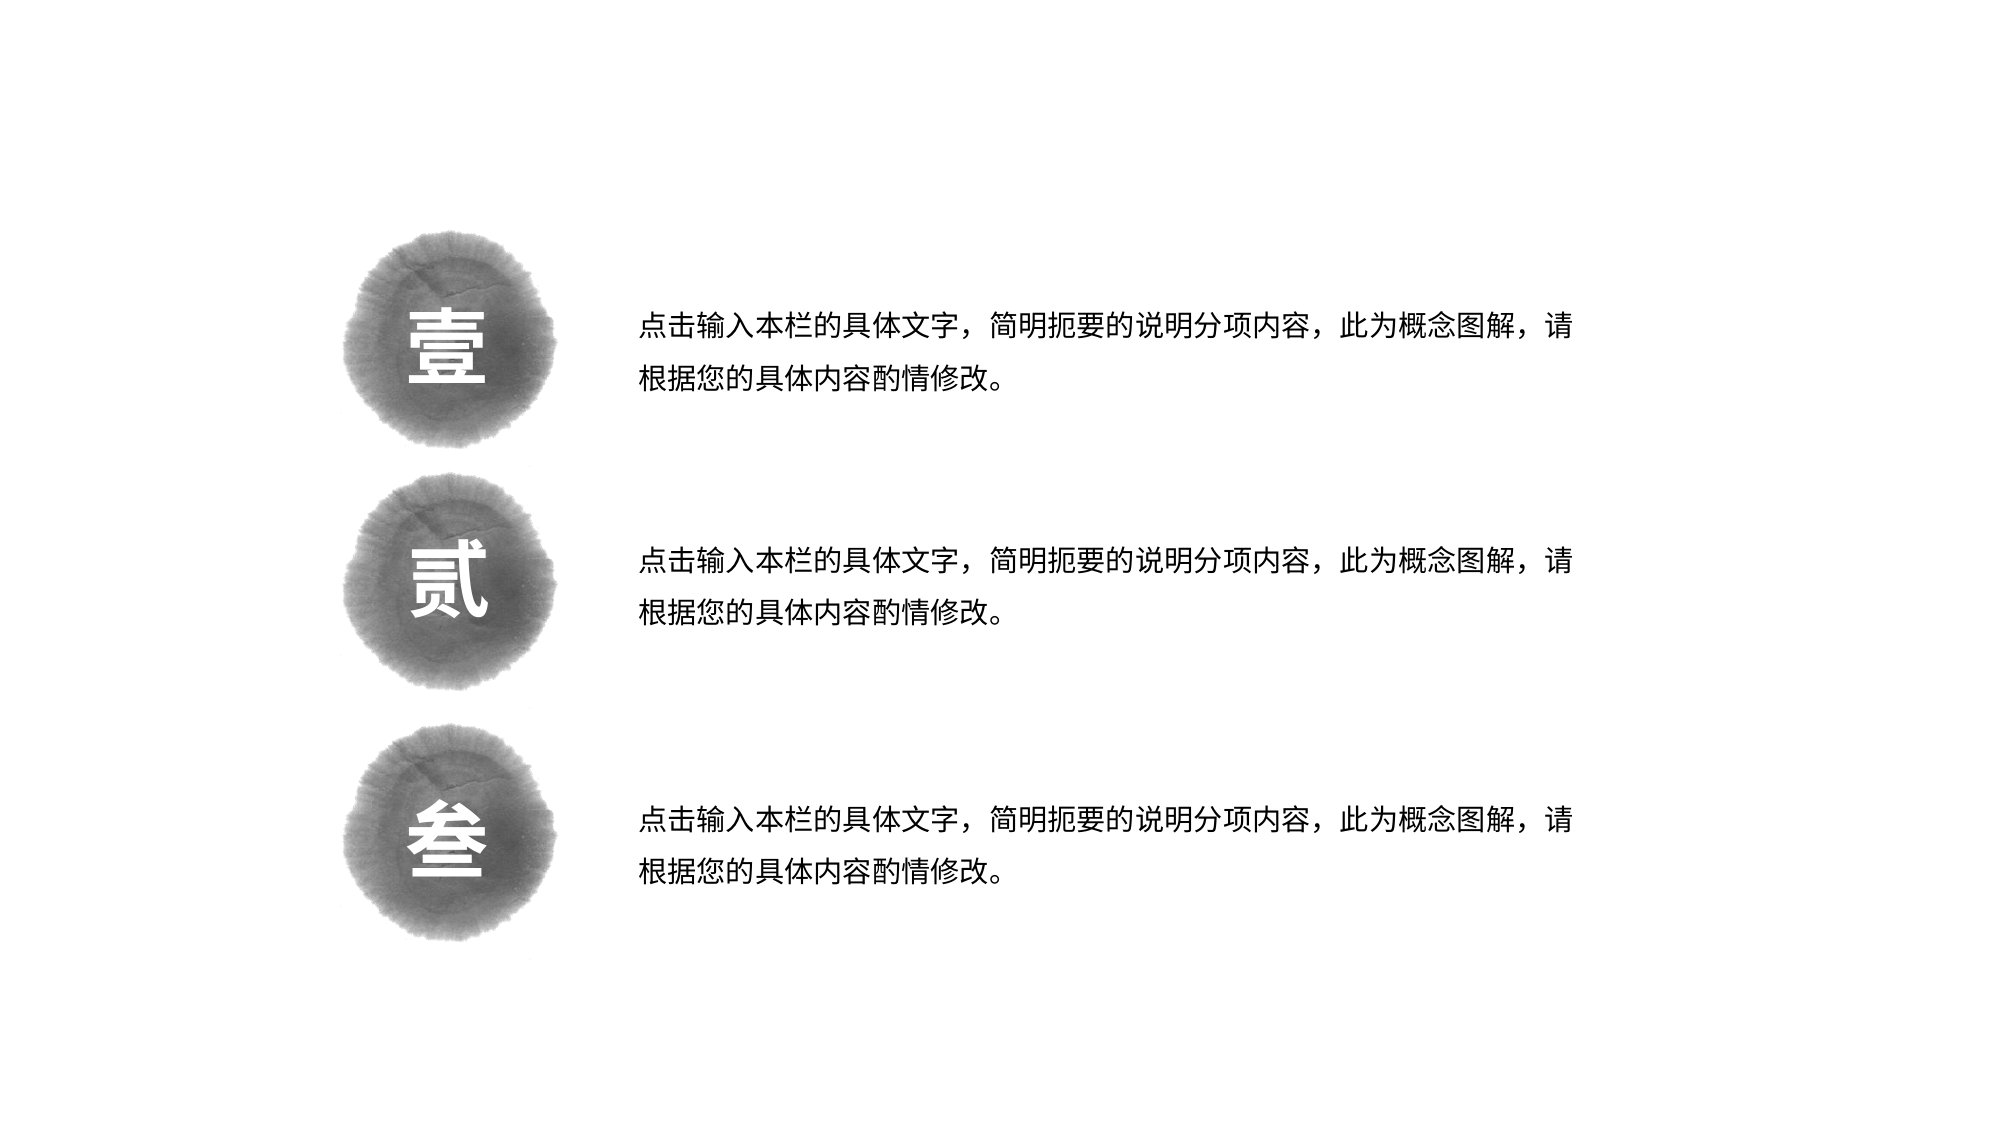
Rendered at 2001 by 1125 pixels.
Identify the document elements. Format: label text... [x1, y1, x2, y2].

text_box 点击输入本栏的具体文字，简明扼要的说明分项内容，此为概念图解，请根据您的具体内容酌情修改。 [623, 775, 1617, 896]
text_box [316, 215, 582, 457]
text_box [316, 457, 582, 708]
text_box 点击输入本栏的具体文字，简明扼要的说明分项内容，此为概念图解，请根据您的具体内容酌情修改。 [623, 517, 1617, 637]
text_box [316, 708, 582, 970]
text_box 点击输入本栏的具体文字，简明扼要的说明分项内容，此为概念图解，请根据您的具体内容酌情修改。 [623, 282, 1617, 403]
